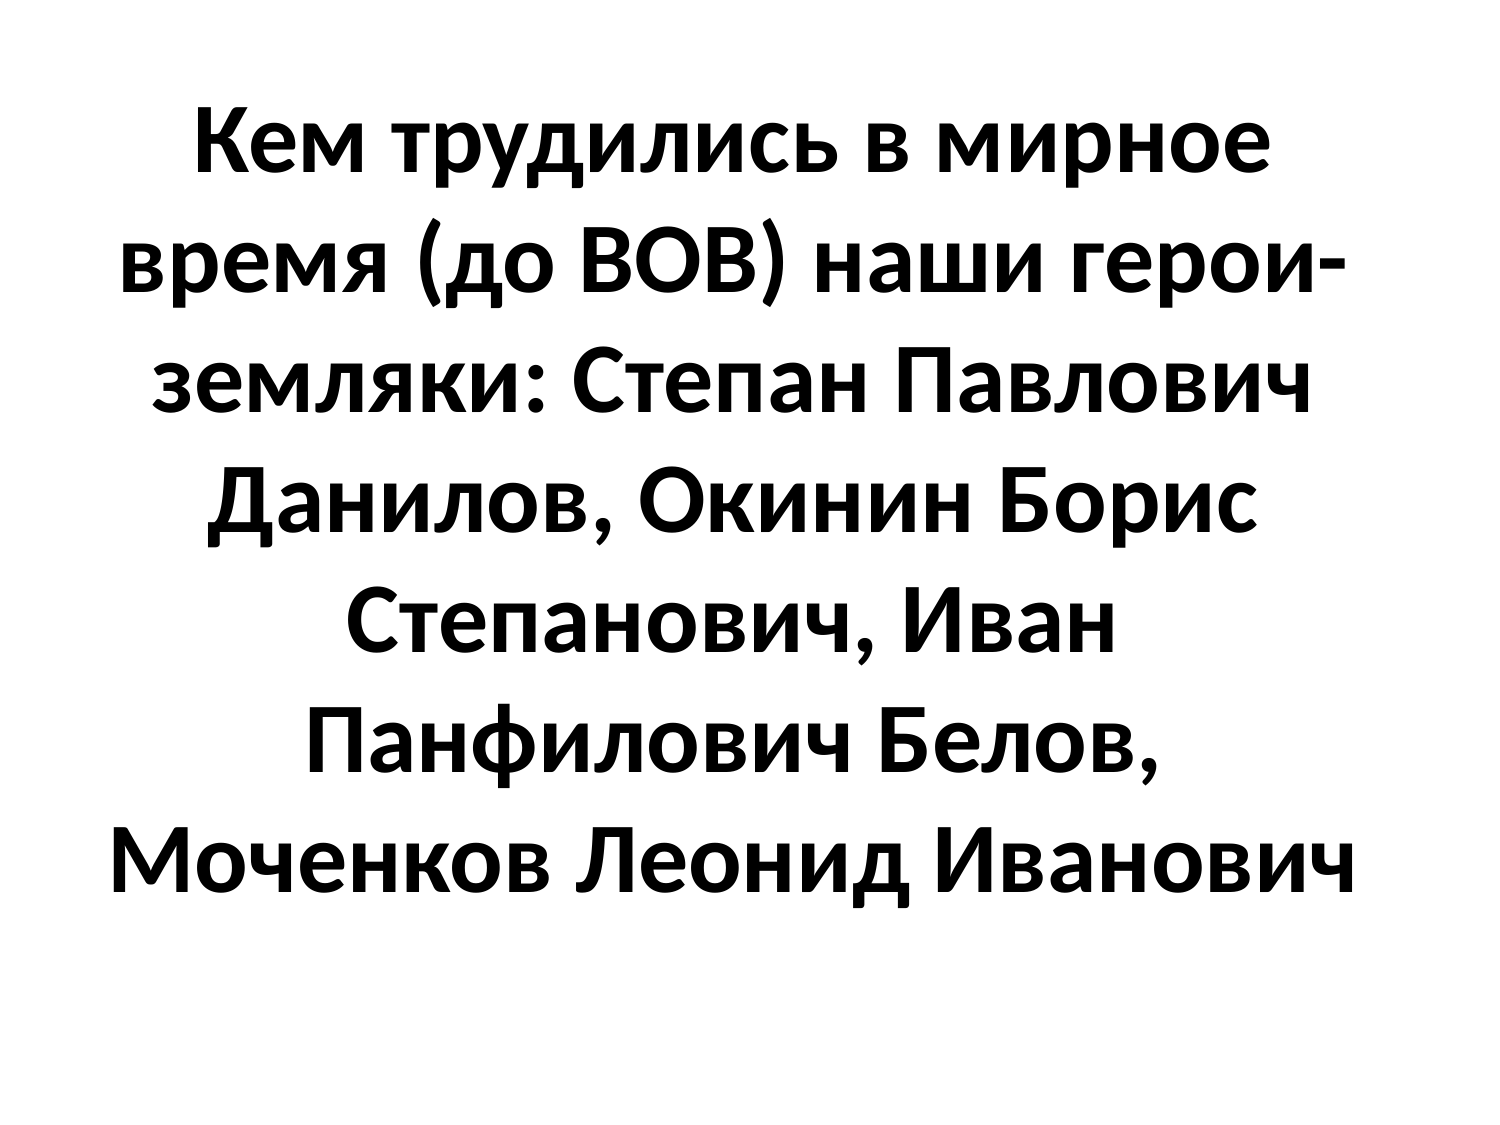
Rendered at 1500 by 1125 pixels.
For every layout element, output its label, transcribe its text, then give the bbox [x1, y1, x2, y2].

title Кем трудились в мирное время (до ВОВ) наши герои-земляки: Степан Павлович Данилов, Окинин Борис Степанович, Иван Панфилович Белов, Моченков Леонид Иванович [58, 398, 1409, 586]
